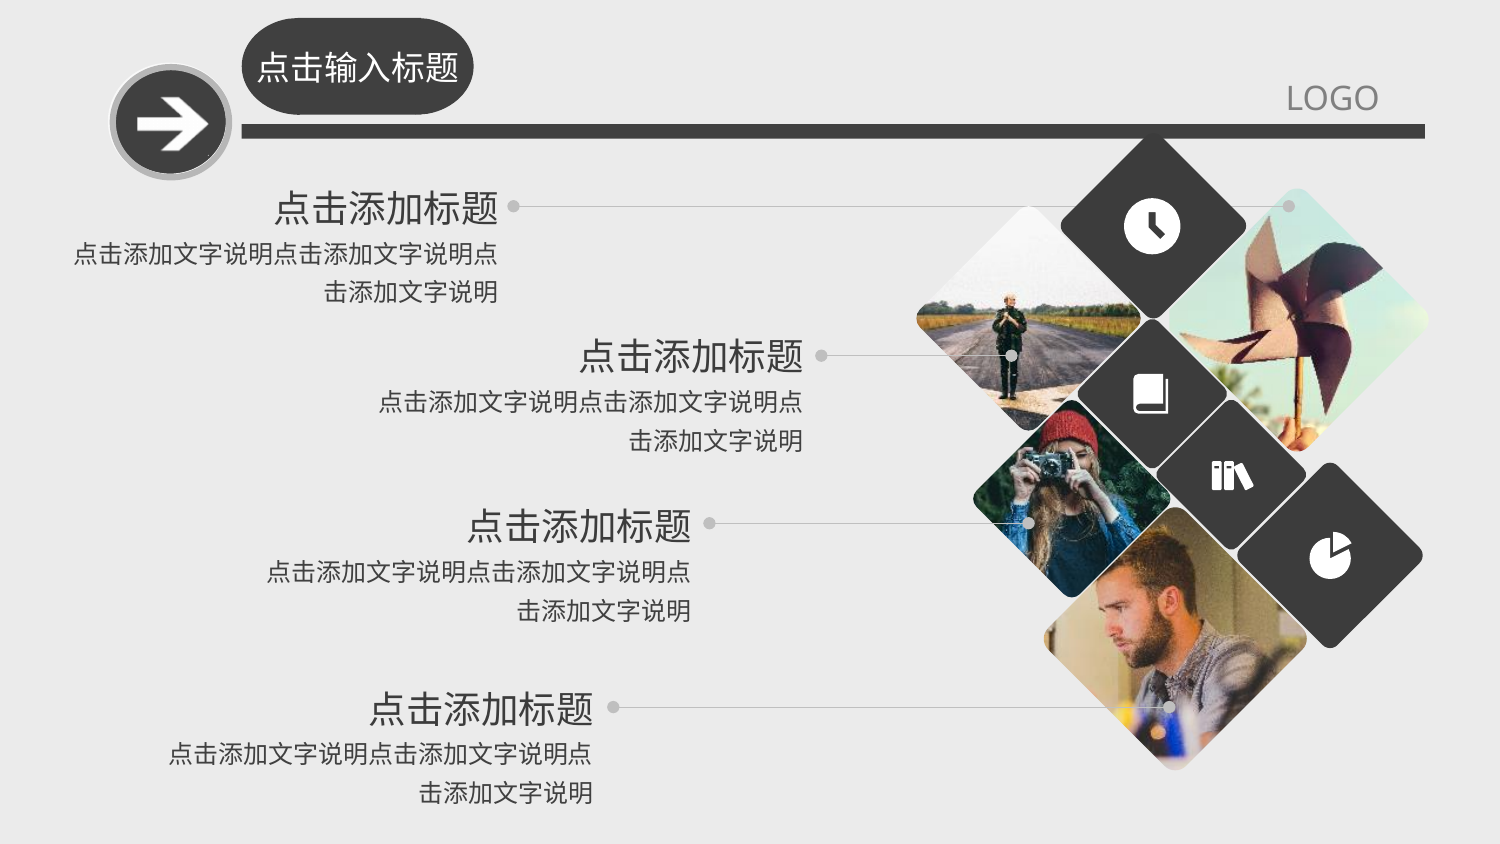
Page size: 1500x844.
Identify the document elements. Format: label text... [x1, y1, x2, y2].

text_box 点击添加标题 [553, 325, 819, 369]
text_box 点击添加标题 [248, 177, 514, 221]
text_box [110, 65, 229, 178]
text_box [241, 123, 1426, 140]
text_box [1084, 157, 1223, 295]
text_box 点击添加标题 [441, 495, 707, 539]
text_box 点击添加文字说明点击添加文字说明点击添加文字说明 [50, 221, 514, 315]
picture [1169, 188, 1429, 452]
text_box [1096, 338, 1208, 450]
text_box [241, 17, 487, 115]
text_box LOGO [1270, 69, 1404, 123]
text_box 点击添加文字说明点击添加文字说明点击添加文字说明 [145, 722, 609, 815]
text_box 点击添加标题 [343, 678, 609, 722]
text_box 点击添加文字说明点击添加文字说明点击添加文字说明 [243, 539, 707, 633]
text_box 点击添加文字说明点击添加文字说明点击添加文字说明 [355, 369, 819, 463]
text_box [1175, 419, 1287, 531]
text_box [1261, 486, 1399, 625]
picture [916, 206, 1307, 771]
